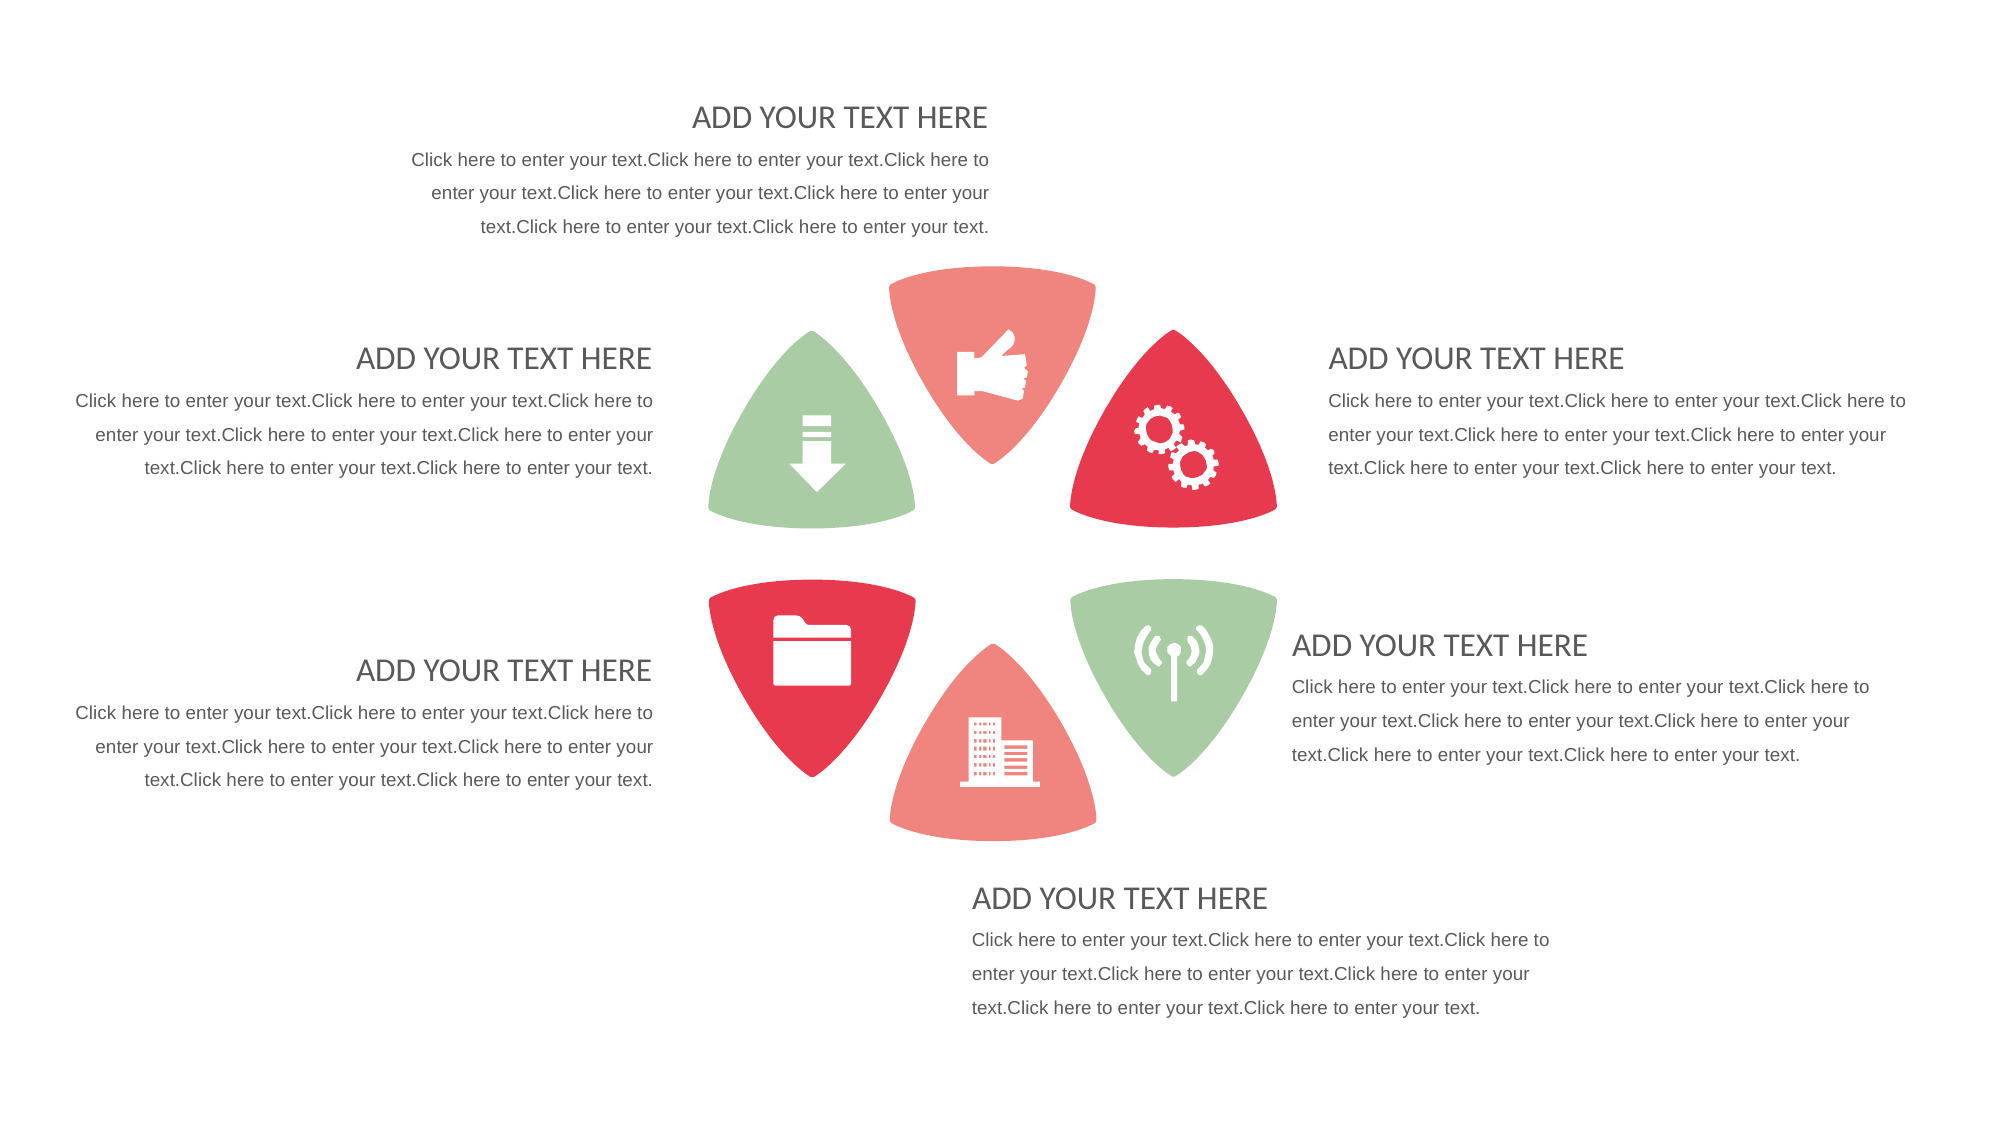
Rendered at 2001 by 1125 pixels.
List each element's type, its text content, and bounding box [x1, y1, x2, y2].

text_box Click here to enter your text.Click here to enter your text.Click here to enter your text.Click here to enter your text.Click here to enter your text.Click here to enter your text.Click here to enter your text. [385, 128, 1004, 245]
text_box ADD YOUR TEXT HERE [341, 329, 668, 370]
text_box Click here to enter your text.Click here to enter your text.Click here to enter your text.Click here to enter your text.Click here to enter your text.Click here to enter your text.Click here to enter your text. [957, 909, 1576, 1026]
text_box Click here to enter your text.Click here to enter your text.Click here to enter your text.Click here to enter your text.Click here to enter your text.Click here to enter your text.Click here to enter your text. [1278, 656, 1896, 773]
text_box ADD YOUR TEXT HERE [1313, 329, 1641, 370]
text_box ADD YOUR TEXT HERE [677, 87, 1004, 128]
text_box ADD YOUR TEXT HERE [1278, 615, 1604, 656]
text_box ADD YOUR TEXT HERE [341, 641, 668, 681]
text_box ADD YOUR TEXT HERE [957, 868, 1284, 909]
text_box Click here to enter your text.Click here to enter your text.Click here to enter your text.Click here to enter your text.Click here to enter your text.Click here to enter your text.Click here to enter your text. [1313, 370, 1932, 487]
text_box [708, 266, 1278, 842]
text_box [773, 615, 852, 686]
text_box Click here to enter your text.Click here to enter your text.Click here to enter your text.Click here to enter your text.Click here to enter your text.Click here to enter your text.Click here to enter your text. [49, 370, 668, 487]
text_box Click here to enter your text.Click here to enter your text.Click here to enter your text.Click here to enter your text.Click here to enter your text.Click here to enter your text.Click here to enter your text. [49, 681, 668, 798]
